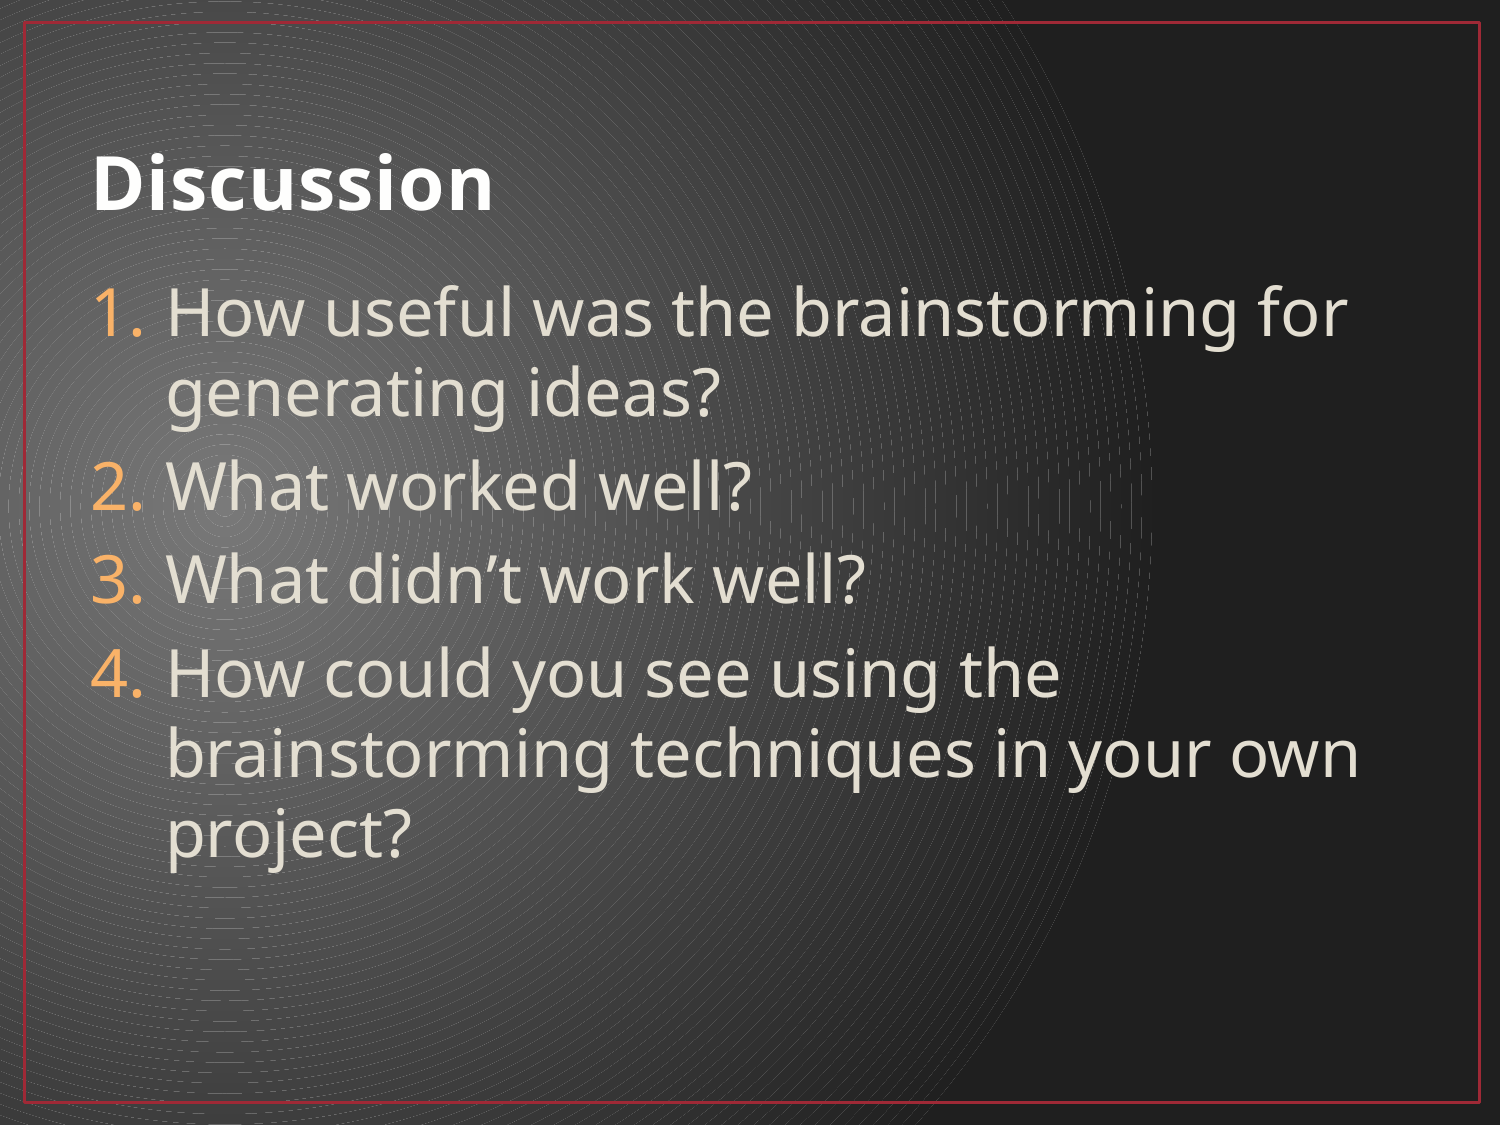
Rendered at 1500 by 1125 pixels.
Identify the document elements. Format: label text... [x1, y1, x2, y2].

title Discussion [75, 45, 1425, 233]
list How useful was the brainstorming for generating ideas? What worked well? What didn’t work well? How could you see using the brainstorming techniques in your own project? [75, 262, 1425, 1005]
